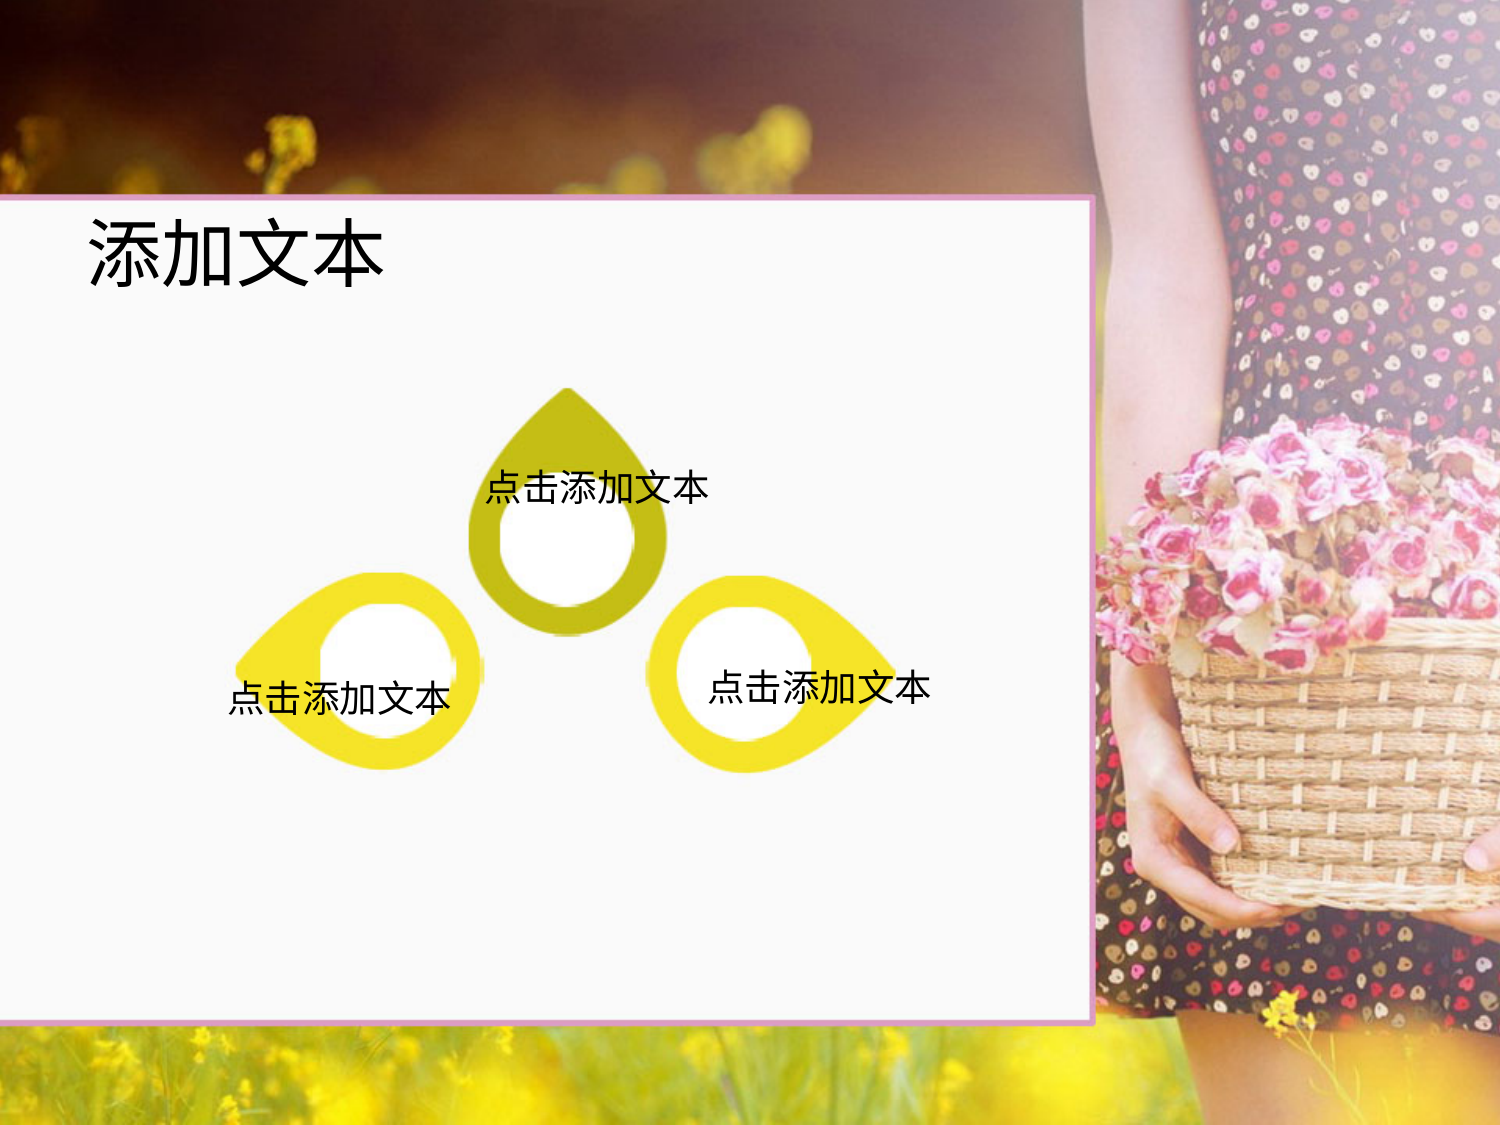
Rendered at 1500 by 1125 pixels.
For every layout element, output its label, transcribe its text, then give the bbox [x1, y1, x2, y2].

text_box 点击添加文本 [212, 667, 467, 728]
text_box 点击添加文本 [470, 456, 725, 517]
picture [0, 0, 1500, 1125]
text_box 点击添加文本 [692, 656, 948, 716]
text_box 添加文本 [72, 199, 402, 304]
